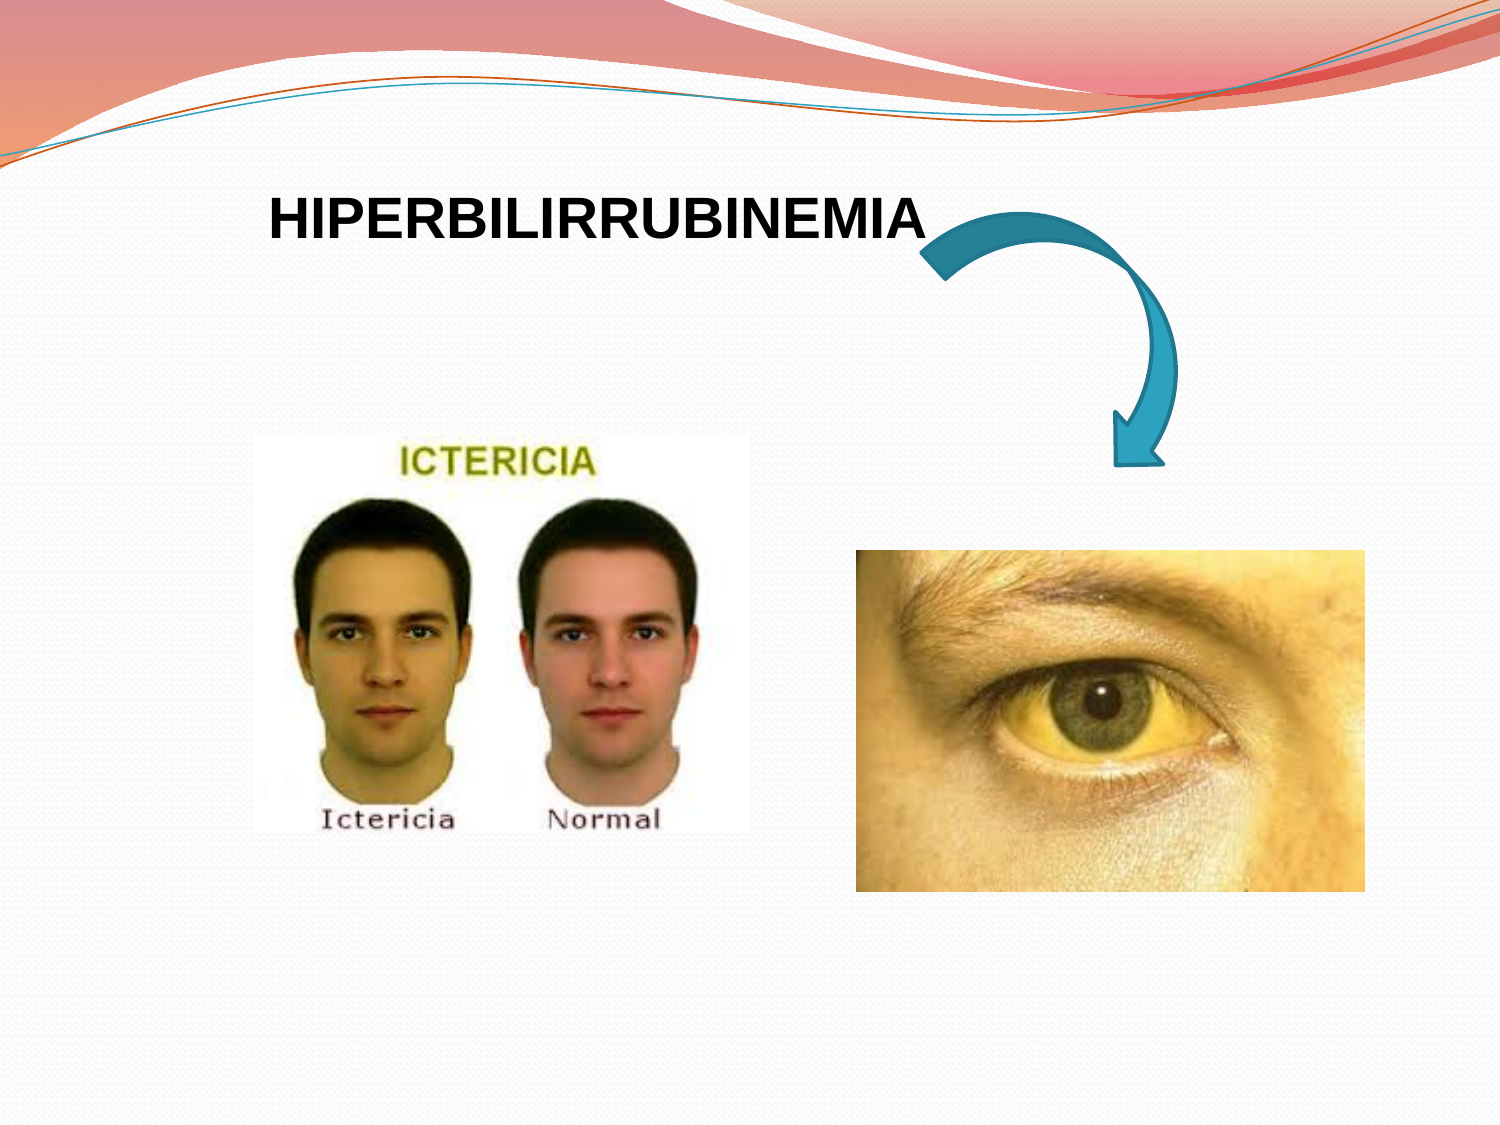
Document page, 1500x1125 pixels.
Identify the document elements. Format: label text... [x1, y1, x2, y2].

picture [253, 435, 750, 833]
picture [855, 550, 1365, 892]
text_box [919, 211, 1178, 468]
text_box HIPERBILIRRUBINEMIA [253, 172, 975, 258]
